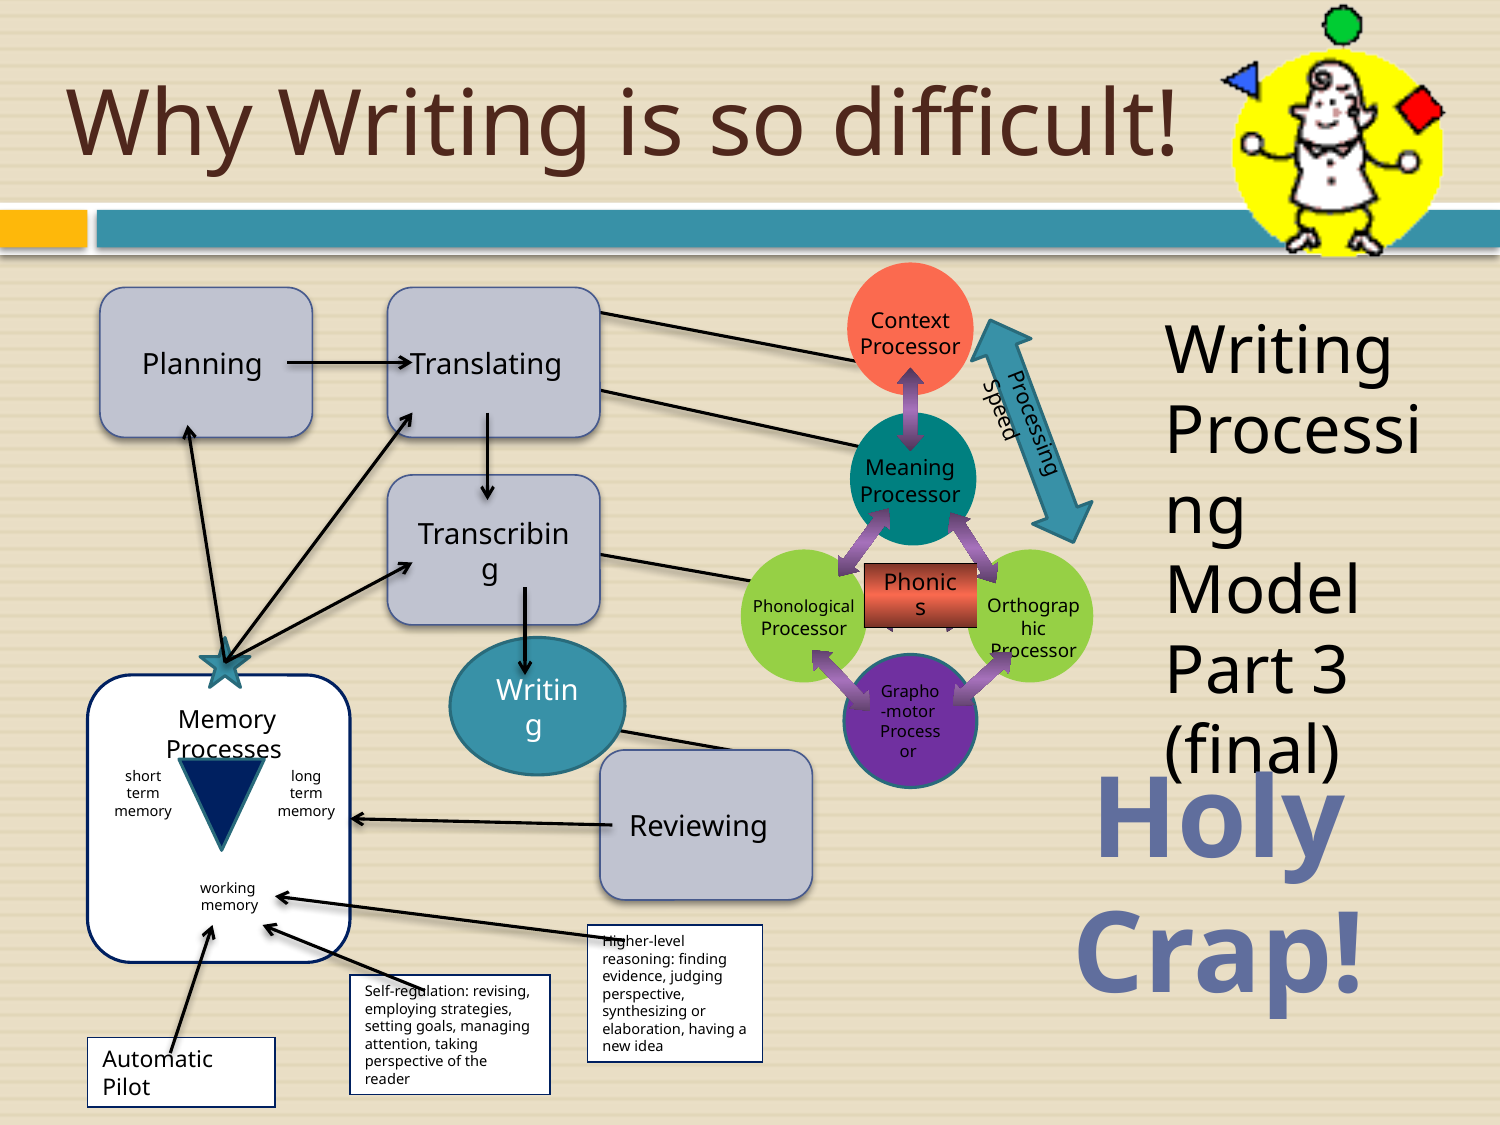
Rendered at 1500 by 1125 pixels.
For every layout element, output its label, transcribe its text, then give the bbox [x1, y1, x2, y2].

picture [1212, 0, 1457, 265]
text_box Transcribing [418, 474, 601, 626]
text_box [587, 387, 731, 451]
text_box Holy Crap! [975, 737, 1463, 1023]
text_box Reviewing [599, 773, 814, 901]
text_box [999, 312, 1067, 551]
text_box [224, 412, 413, 562]
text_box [224, 562, 413, 663]
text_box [262, 924, 426, 991]
title Why Writing is so difficult! [49, 37, 1206, 201]
text_box Translating [386, 286, 601, 439]
text_box Higher-level reasoning: finding evidence, judging perspective, synthesizing or elaboration, having a new idea [587, 924, 763, 1062]
text_box Writing [448, 635, 627, 777]
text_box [169, 924, 213, 1054]
text_box Writing Processing Model Part 3 (final) [1149, 299, 1475, 795]
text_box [87, 674, 351, 963]
text_box Self-regulation: revising, employing strategies, setting goals, managing attention, taking perspective of the reader [350, 974, 550, 1095]
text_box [274, 896, 626, 941]
text_box Automatic Pilot [87, 1037, 275, 1108]
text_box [574, 549, 731, 588]
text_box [599, 312, 731, 363]
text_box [737, 262, 1101, 788]
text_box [587, 724, 801, 763]
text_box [349, 818, 613, 826]
text_box Planning [99, 286, 314, 439]
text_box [187, 424, 218, 663]
